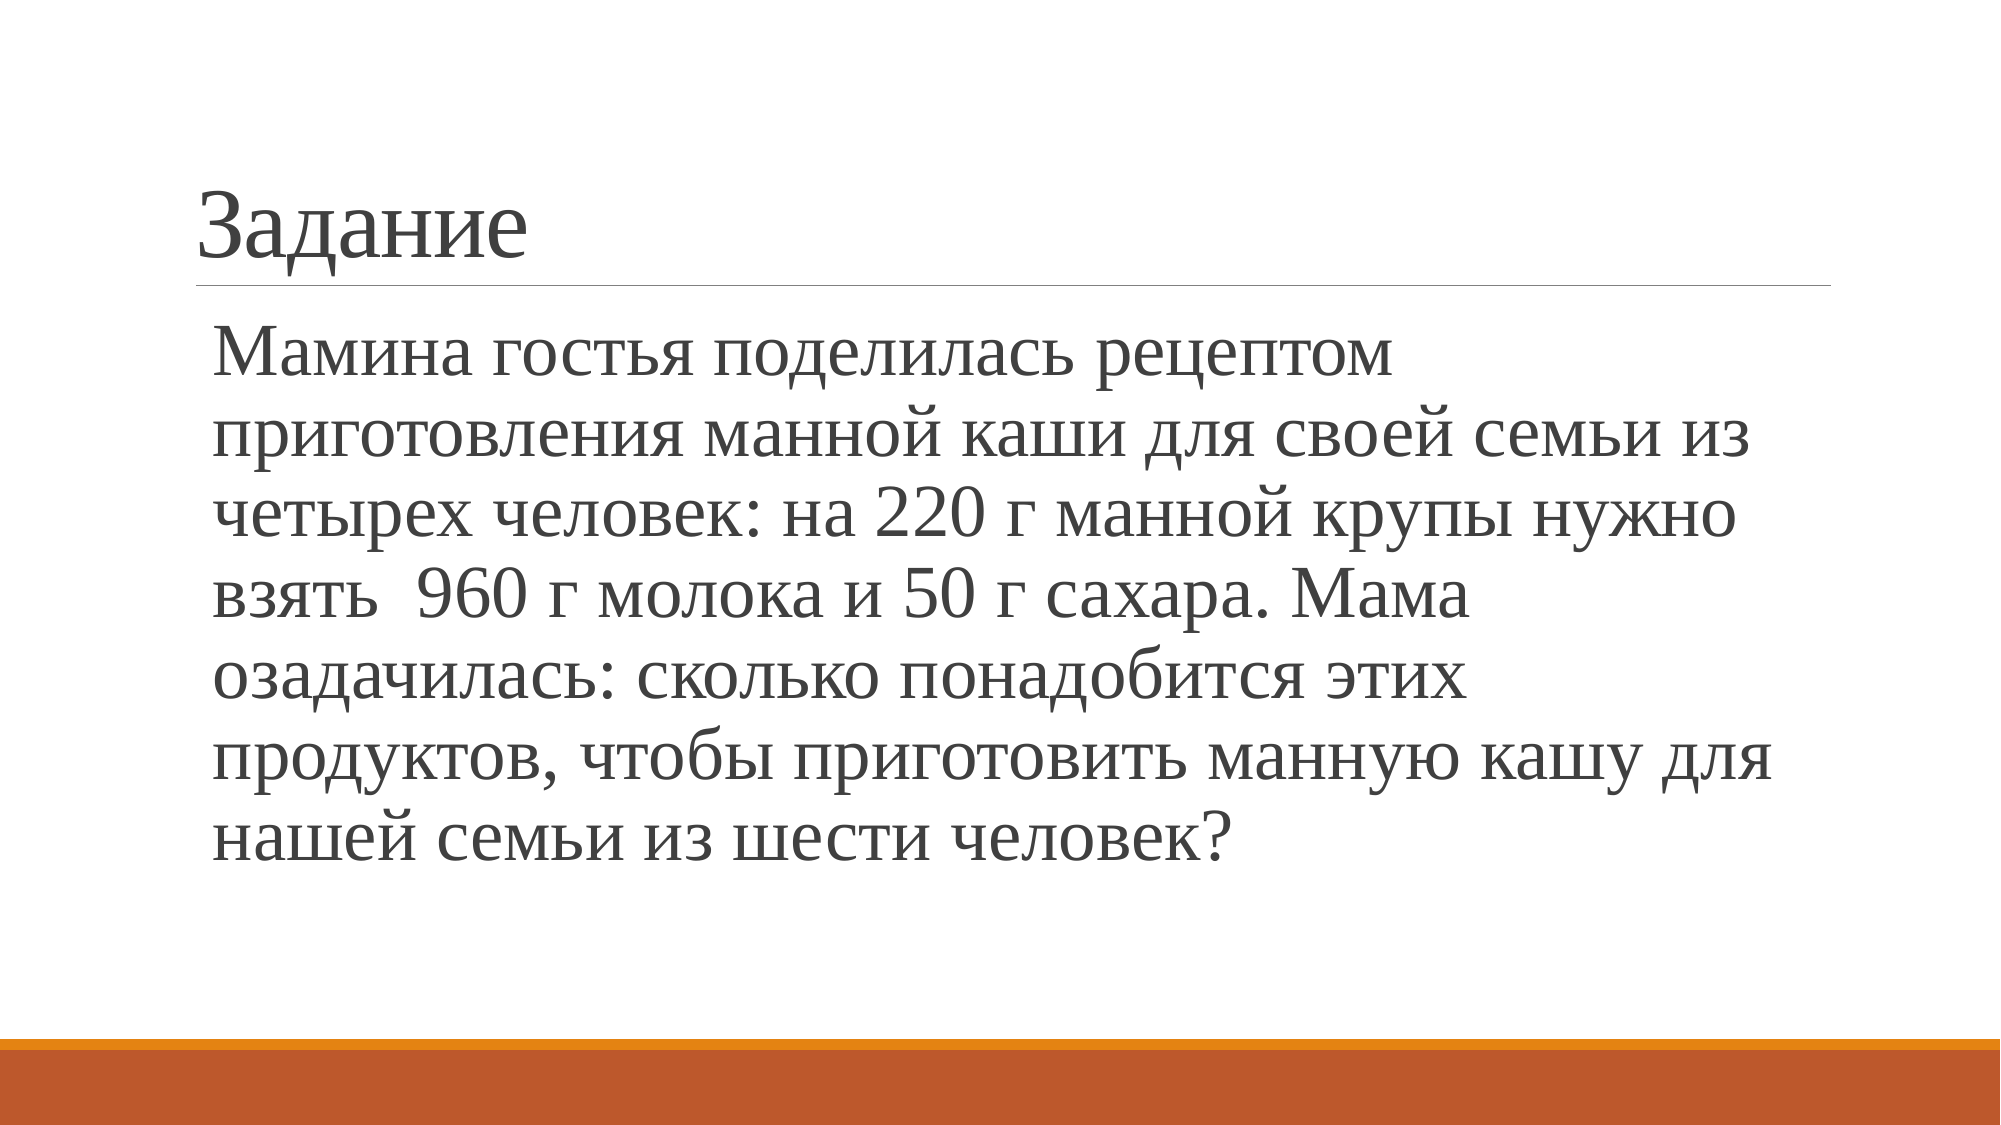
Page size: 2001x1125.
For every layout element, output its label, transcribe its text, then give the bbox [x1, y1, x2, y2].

list Мамина гостья поделилась рецептом приготовления манной каши для своей семьи из четырех человек: на 220 г манной крупы нужно взять 960 г молока и 50 г сахара. Мама озадачилась: сколько понадобится этих продуктов, чтобы приготовить манную кашу для нашей семьи из шести человек? [180, 302, 1830, 963]
title Задание [180, 47, 1830, 285]
